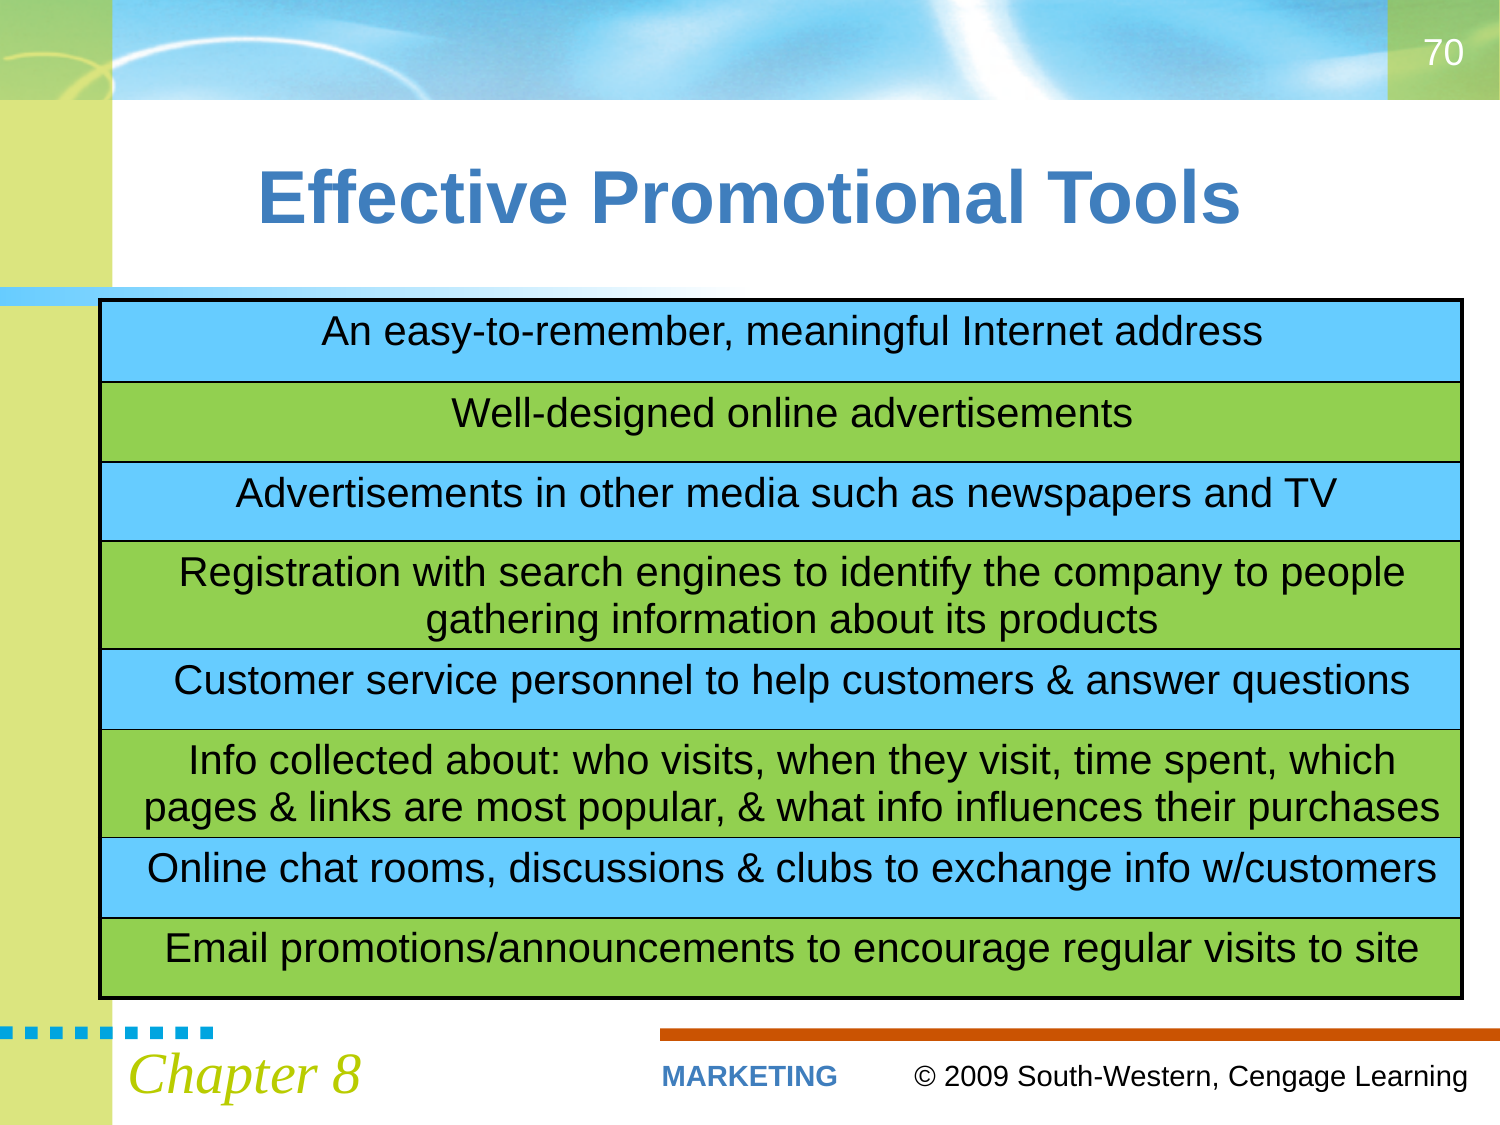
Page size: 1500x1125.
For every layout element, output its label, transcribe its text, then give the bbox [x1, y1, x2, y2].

table_header An easy-to-remember, meaningful Internet address [102, 302, 1460, 381]
table_cell Email promotions/announcements to encourage regular visits to site [102, 919, 1460, 996]
table_cell Advertisements in other media such as newspapers and TV [102, 463, 1460, 540]
table_cell Registration with search engines to identify the company to people gathering information about its products [102, 542, 1460, 648]
table_cell Well-designed online advertisements [102, 383, 1460, 461]
slide_number 70 [1387, 0, 1500, 101]
table_cell Info collected about: who visits, when they visit, time spent, which pages & links are most popular, & what info influences their purchases [102, 730, 1460, 837]
footer Chapter 8 [112, 1012, 638, 1113]
table_cell Online chat rooms, discussions & clubs to exchange info w/customers [102, 838, 1460, 917]
table_cell Customer service personnel to help customers & answer questions [102, 650, 1460, 729]
title Effective Promotional Tools [112, 99, 1388, 288]
